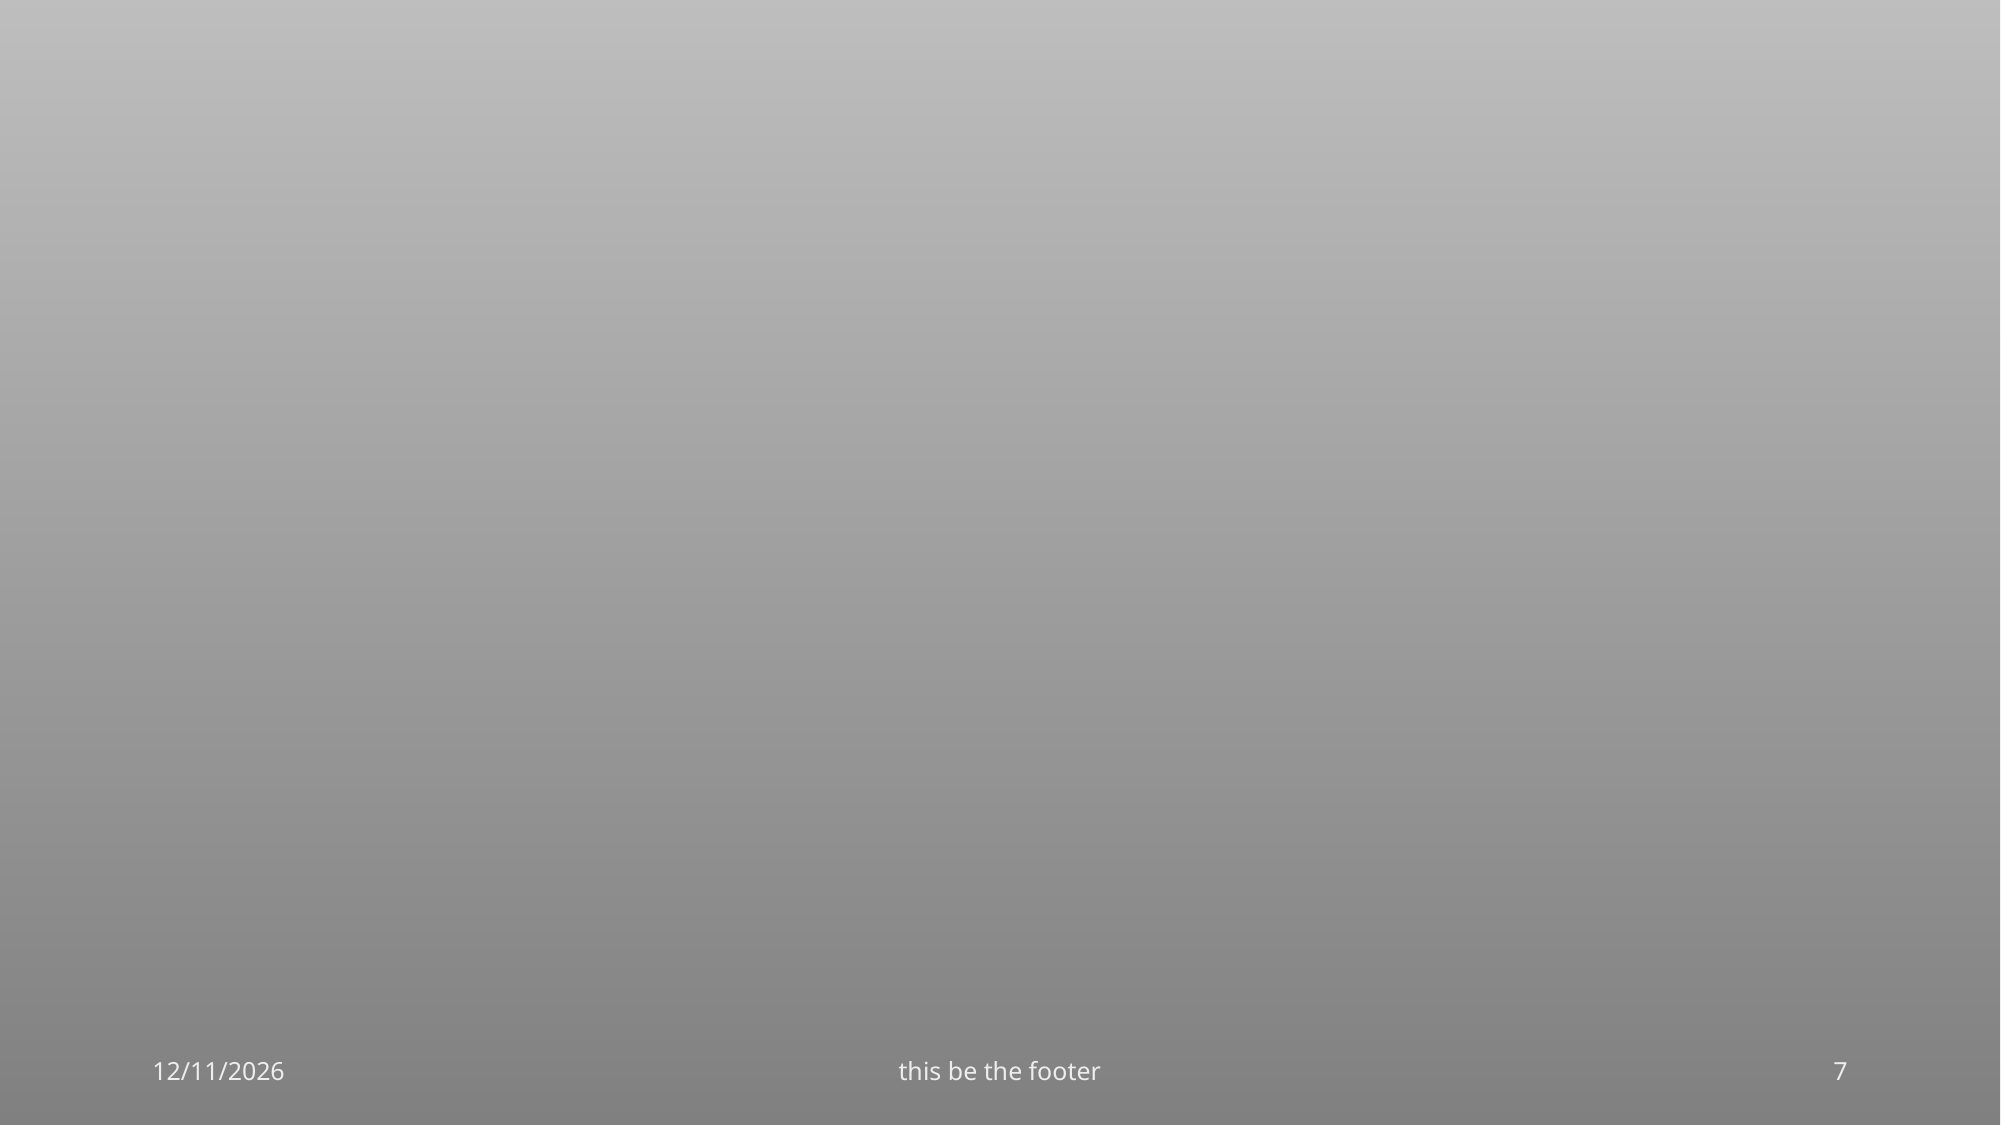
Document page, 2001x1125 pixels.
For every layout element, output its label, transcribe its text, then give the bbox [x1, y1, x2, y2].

slide_number ‹#› [1412, 1042, 1863, 1103]
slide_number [137, 1042, 588, 1103]
footer this be the footer [662, 1042, 1338, 1103]
picture [0, 0, 2001, 1125]
